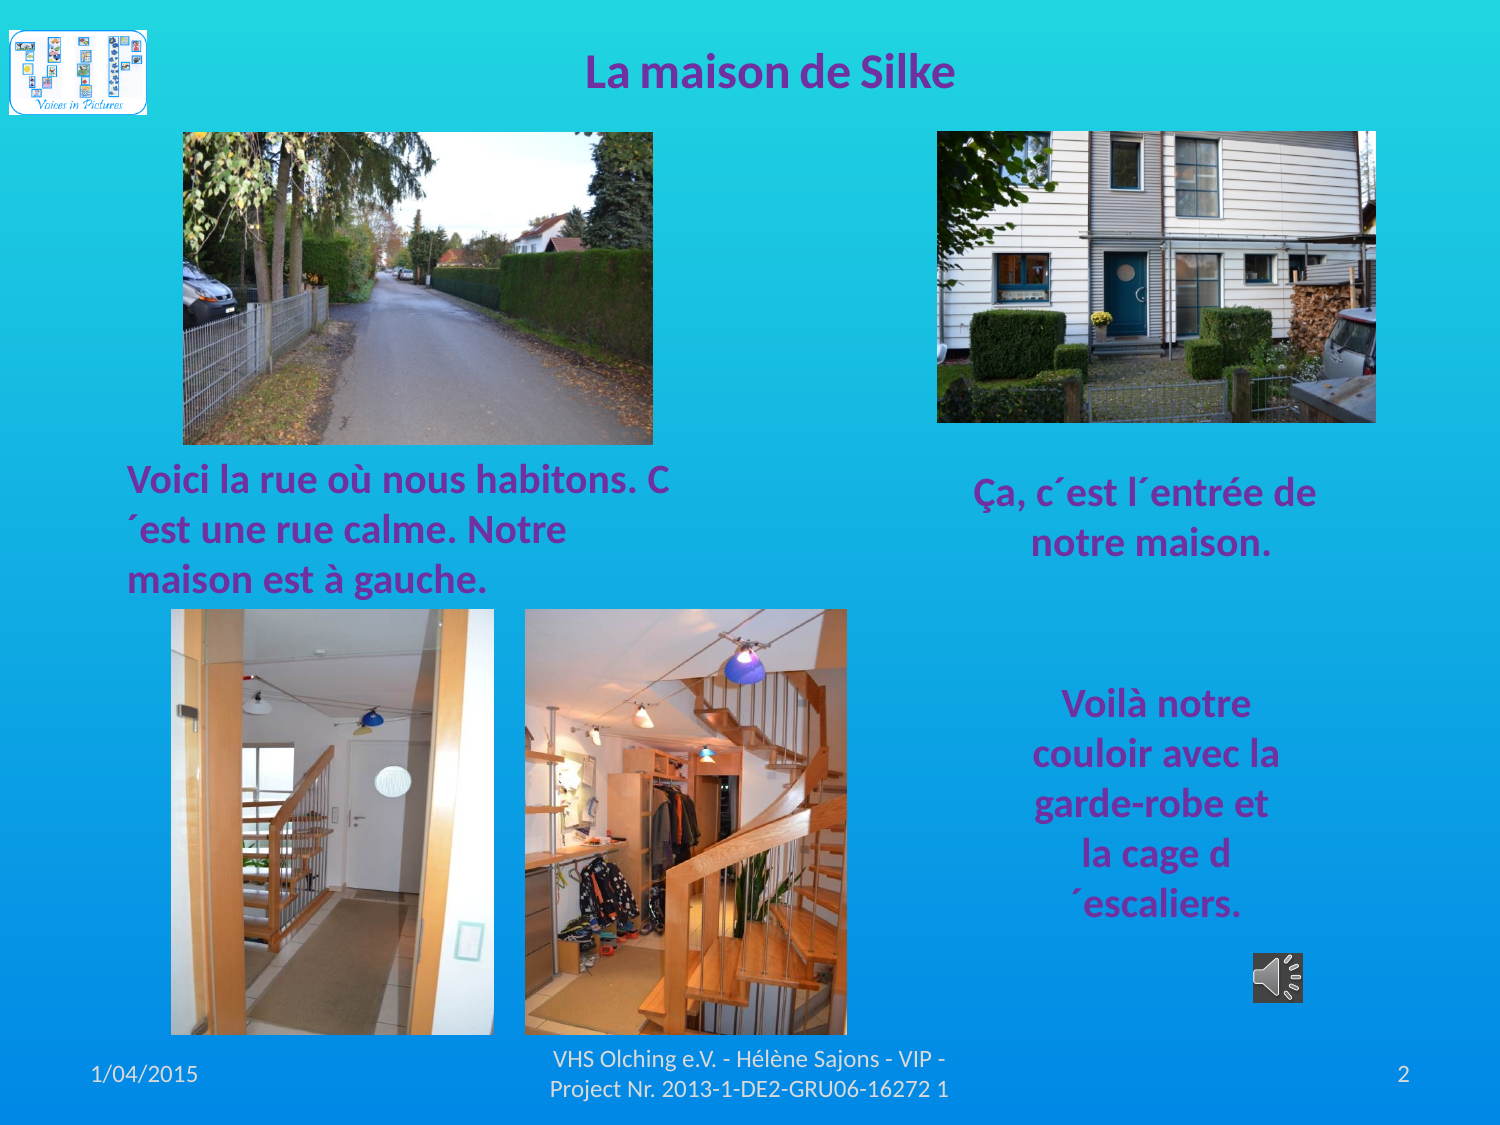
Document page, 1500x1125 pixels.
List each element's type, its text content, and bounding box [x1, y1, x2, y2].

picture [936, 131, 1377, 423]
text_box Voici la rue où nous habitons. C´est une rue calme. Notre maison est à gauche. [112, 444, 709, 610]
picture [1252, 952, 1305, 1005]
text_box Ça, c´est l´entrée de notre maison. [958, 457, 1387, 573]
picture [165, 891, 169, 902]
picture [170, 610, 494, 1036]
footer VHS Olching e.V. - Hélène Sajons - VIP - Project Nr. 2013-1-DE2-GRU06-16272 1 [512, 1042, 988, 1103]
picture [9, 30, 147, 116]
text_box Voilà notre couloir avec la garde-robe et la cage d´escaliers. [1008, 668, 1305, 934]
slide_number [75, 1042, 425, 1103]
text_box La maison de Silke [466, 30, 1075, 106]
picture [525, 610, 847, 1036]
slide_number 2 [1074, 1042, 1425, 1103]
picture [182, 132, 653, 445]
picture [520, 891, 524, 902]
